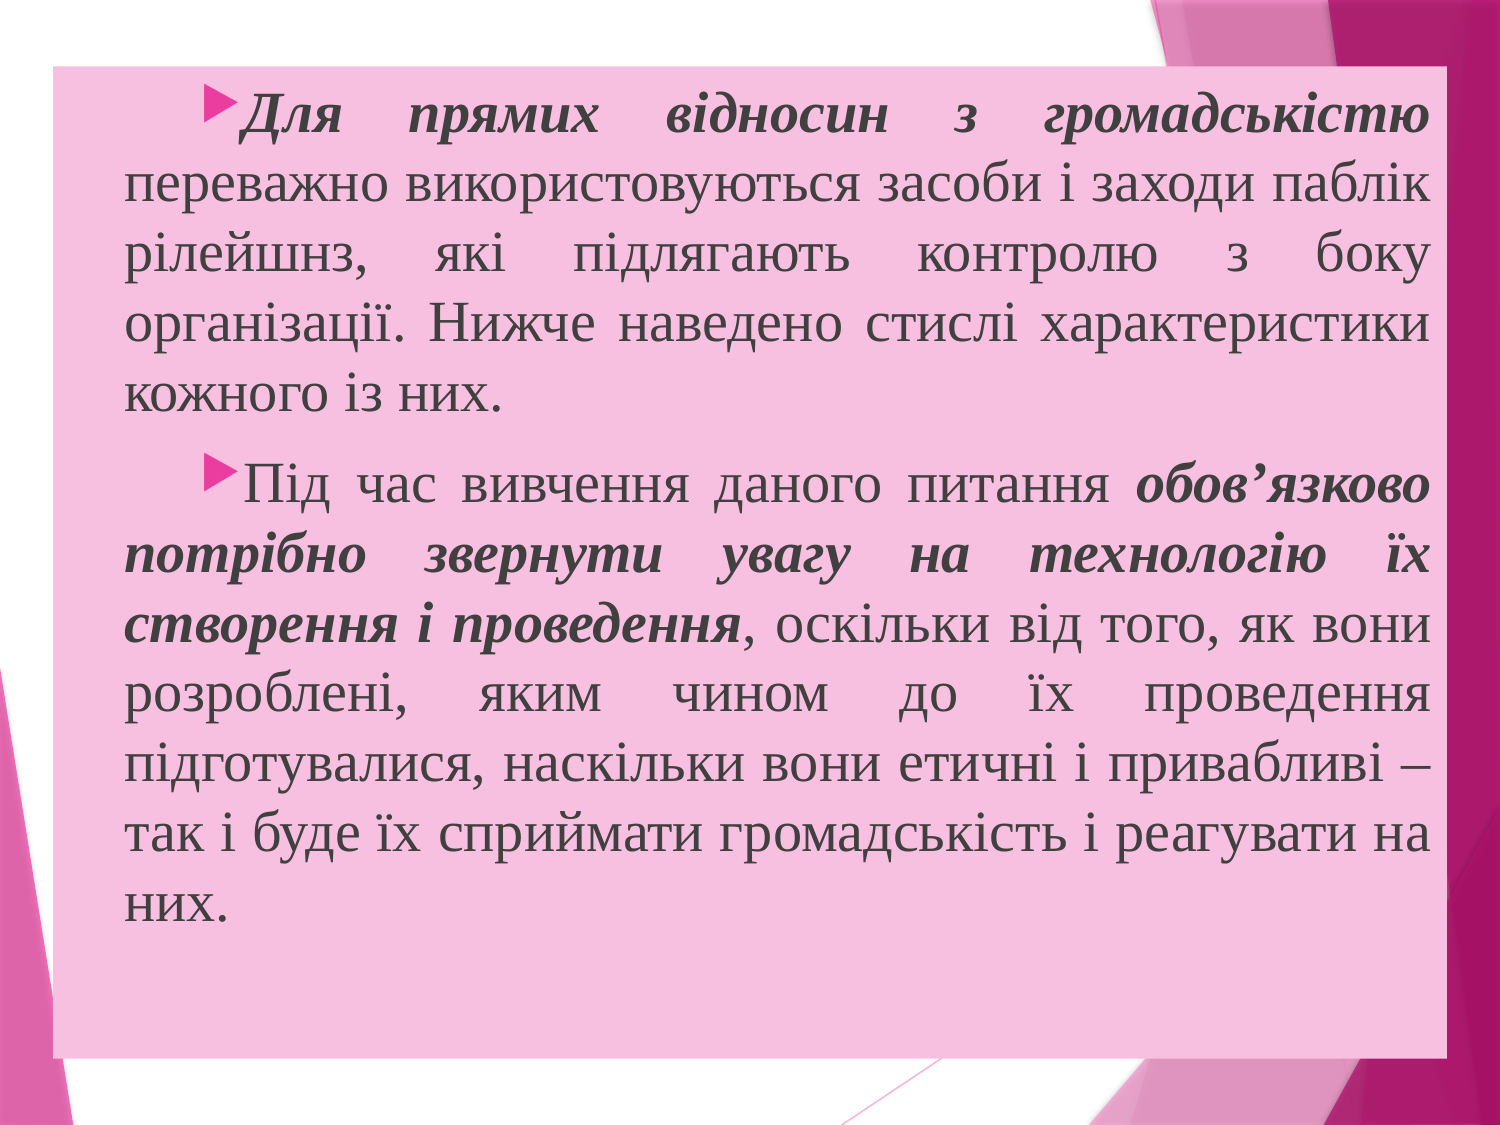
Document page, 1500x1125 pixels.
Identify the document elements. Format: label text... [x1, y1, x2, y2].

list Для прямих відносин з громадськістю переважно використовуються засоби і заходи паблік рілейшнз, які підлягають контролю з боку організації. Нижче наведено стислі характеристики кожного із них. Під час вивчення даного питання обов’язково потрібно звернути увагу на технологію їх створення і проведення, оскільки від того, як вони розроблені, яким чином до їх проведення підготувалися, наскільки вони етичні і привабливі – так і буде їх сприймати громадськість і реагувати на них. [53, 66, 1447, 1059]
